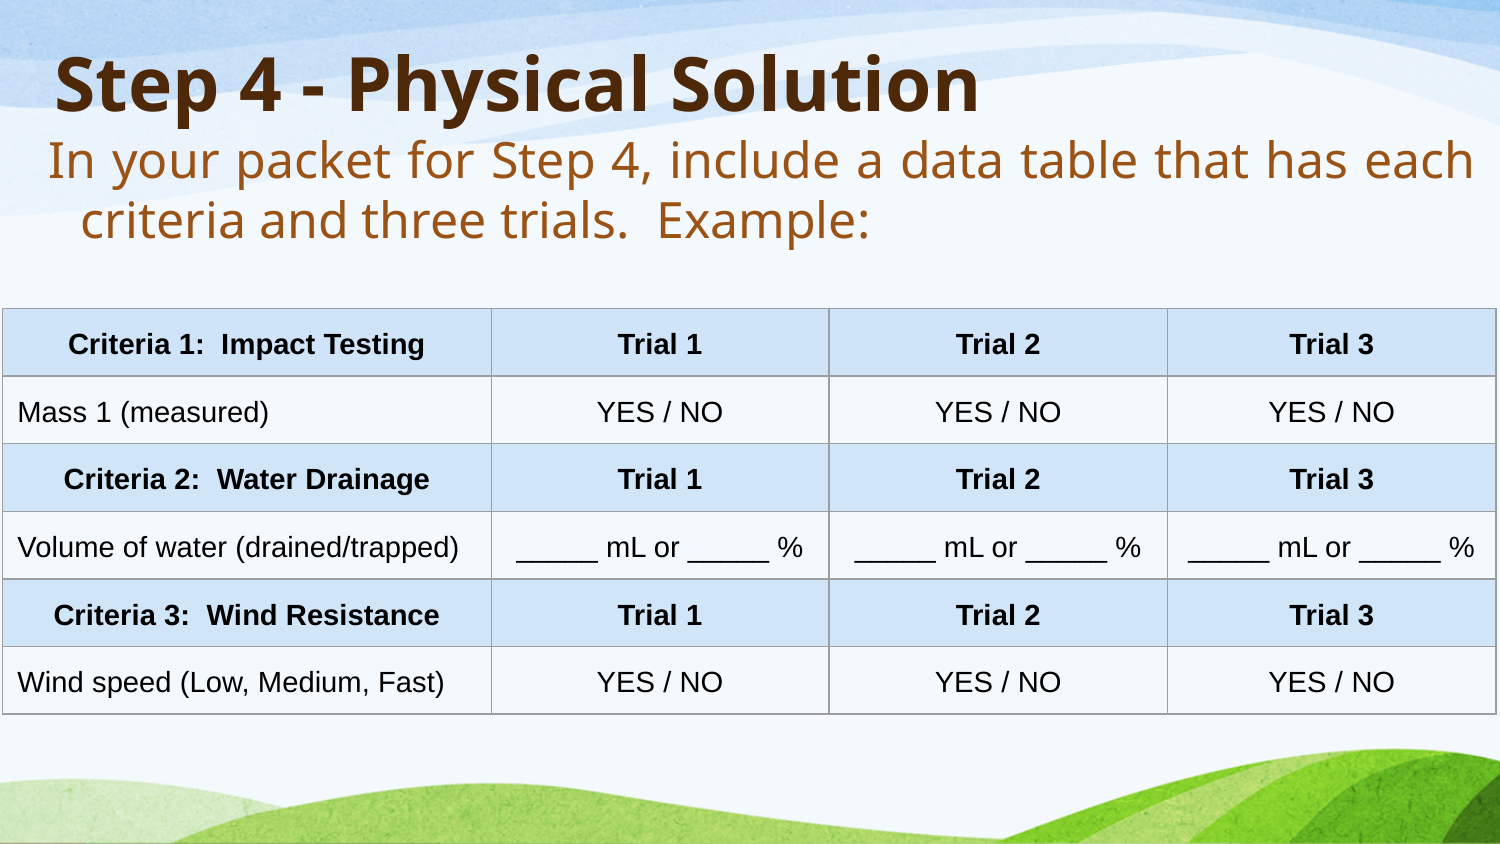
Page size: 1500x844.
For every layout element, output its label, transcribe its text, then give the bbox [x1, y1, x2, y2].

table_header Trial 3 [1168, 309, 1495, 375]
table_cell Trial 3 [1168, 580, 1495, 646]
table_cell Mass 1 (measured) [3, 377, 491, 443]
table_cell Trial 1 [492, 444, 828, 511]
table_cell YES / NO [830, 647, 1167, 713]
table_cell Criteria 2: Water Drainage [3, 444, 491, 511]
table_cell _____ mL or _____ % [830, 512, 1167, 578]
table_header Trial 2 [830, 309, 1167, 375]
title Step 4 - Physical Solution [39, 48, 1460, 113]
table_cell YES / NO [830, 377, 1167, 443]
table_cell Trial 1 [492, 580, 828, 646]
table_cell Wind speed (Low, Medium, Fast) [3, 647, 491, 713]
table_cell YES / NO [492, 647, 828, 713]
table_cell Trial 2 [830, 444, 1167, 511]
table_cell Criteria 3: Wind Resistance [3, 580, 491, 646]
table_header Criteria 1: Impact Testing [3, 309, 491, 375]
picture [0, 0, 1500, 844]
table_cell Trial 3 [1168, 444, 1495, 511]
table_cell YES / NO [1168, 377, 1495, 443]
table_cell _____ mL or _____ % [492, 512, 828, 578]
table_cell _____ mL or _____ % [1168, 512, 1495, 578]
table_cell YES / NO [1168, 647, 1495, 713]
list In your packet for Step 4, include a data table that has each criteria and three trials. Example: [8, 113, 1492, 296]
table_header Trial 1 [492, 309, 828, 375]
table_cell Volume of water (drained/trapped) [3, 512, 491, 578]
table_cell Trial 2 [830, 580, 1167, 646]
table_cell YES / NO [492, 377, 828, 443]
